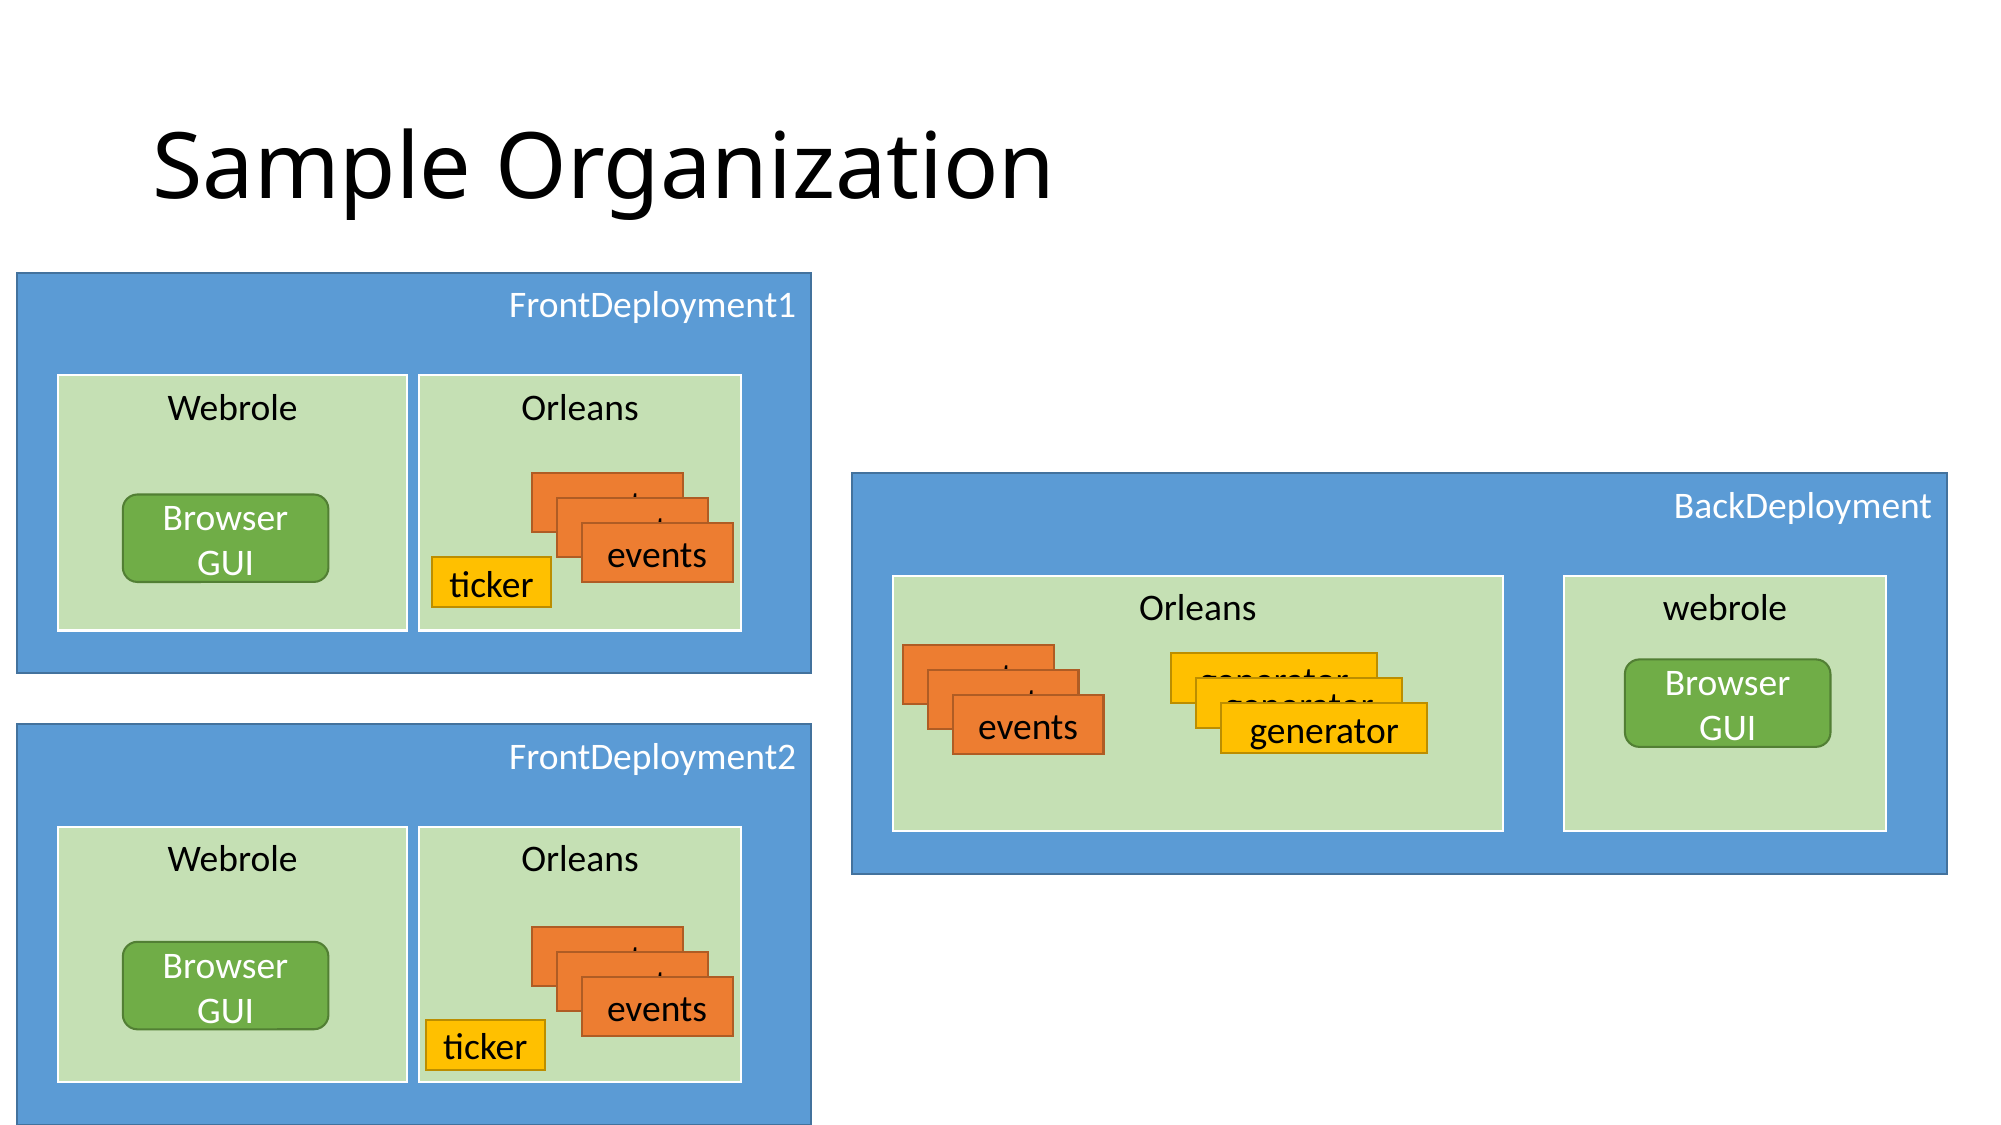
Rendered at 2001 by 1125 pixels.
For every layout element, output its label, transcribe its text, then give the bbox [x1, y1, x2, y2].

text_box ticker [425, 1019, 546, 1071]
text_box events [952, 694, 1105, 755]
text_box events [531, 472, 684, 533]
text_box events [581, 976, 734, 1037]
text_box events [556, 497, 709, 558]
text_box events [902, 644, 1055, 705]
text_box Browser GUI [1623, 658, 1832, 748]
text_box events [556, 951, 709, 1012]
text_box Orleans [892, 575, 1504, 832]
text_box Browser GUI [121, 940, 330, 1031]
text_box events [581, 522, 734, 583]
text_box Webrole [57, 374, 408, 632]
text_box ticker [431, 556, 552, 608]
text_box generator [1220, 702, 1428, 754]
text_box generator [1195, 677, 1403, 729]
text_box Orleans [418, 374, 742, 632]
text_box events [531, 926, 684, 987]
title Sample Organization [137, 59, 1863, 278]
text_box Webrole [57, 826, 408, 1083]
text_box BackDeployment [851, 472, 1948, 875]
text_box Browser GUI [121, 493, 330, 584]
text_box events [927, 669, 1080, 730]
text_box Orleans [418, 826, 742, 1083]
text_box webrole [1563, 575, 1887, 832]
text_box FrontDeployment1 [16, 272, 812, 674]
text_box generator [1170, 652, 1378, 704]
text_box FrontDeployment2 [16, 723, 812, 1125]
